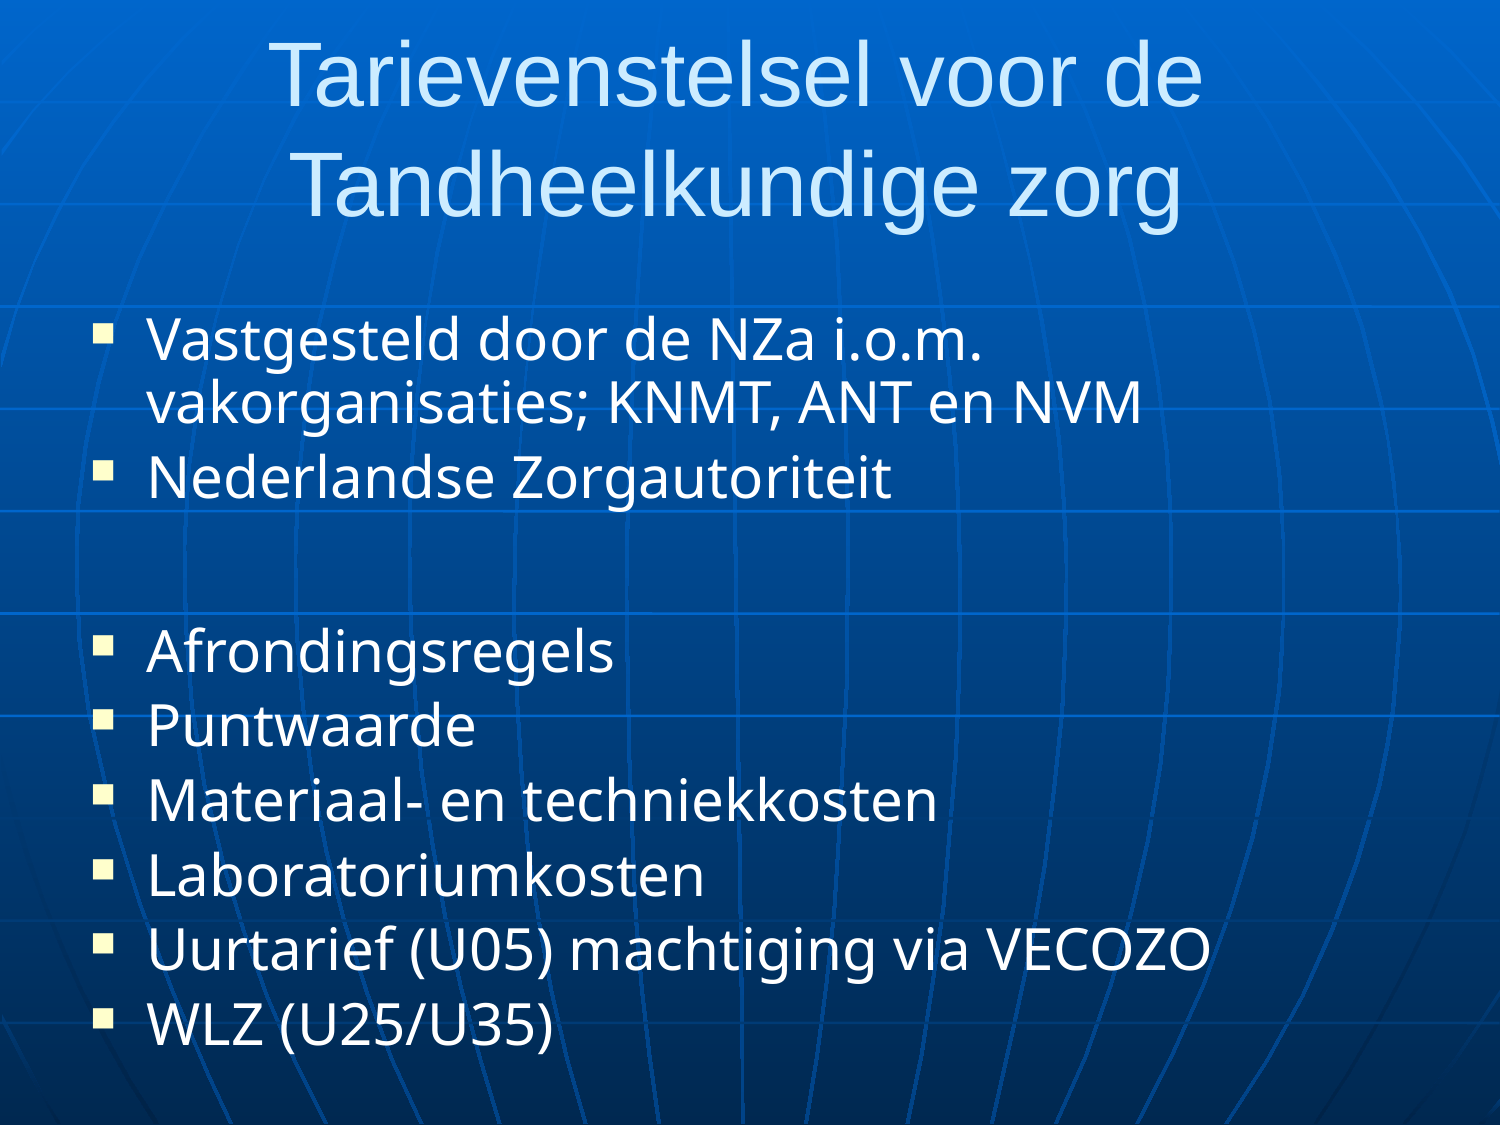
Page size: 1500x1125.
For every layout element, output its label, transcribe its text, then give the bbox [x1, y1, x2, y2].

list Vastgesteld door de NZa i.o.m. vakorganisaties; KNMT, ANT en NVM Nederlandse Zorgautoriteit Afrondingsregels Puntwaarde Materiaal- en techniekkosten Laboratoriumkosten Uurtarief (U05) machtiging via VECOZO WLZ (U25/U35) [75, 302, 1425, 1059]
title Tarievenstelsel voor de Tandheelkundige zorg [75, 30, 1425, 218]
